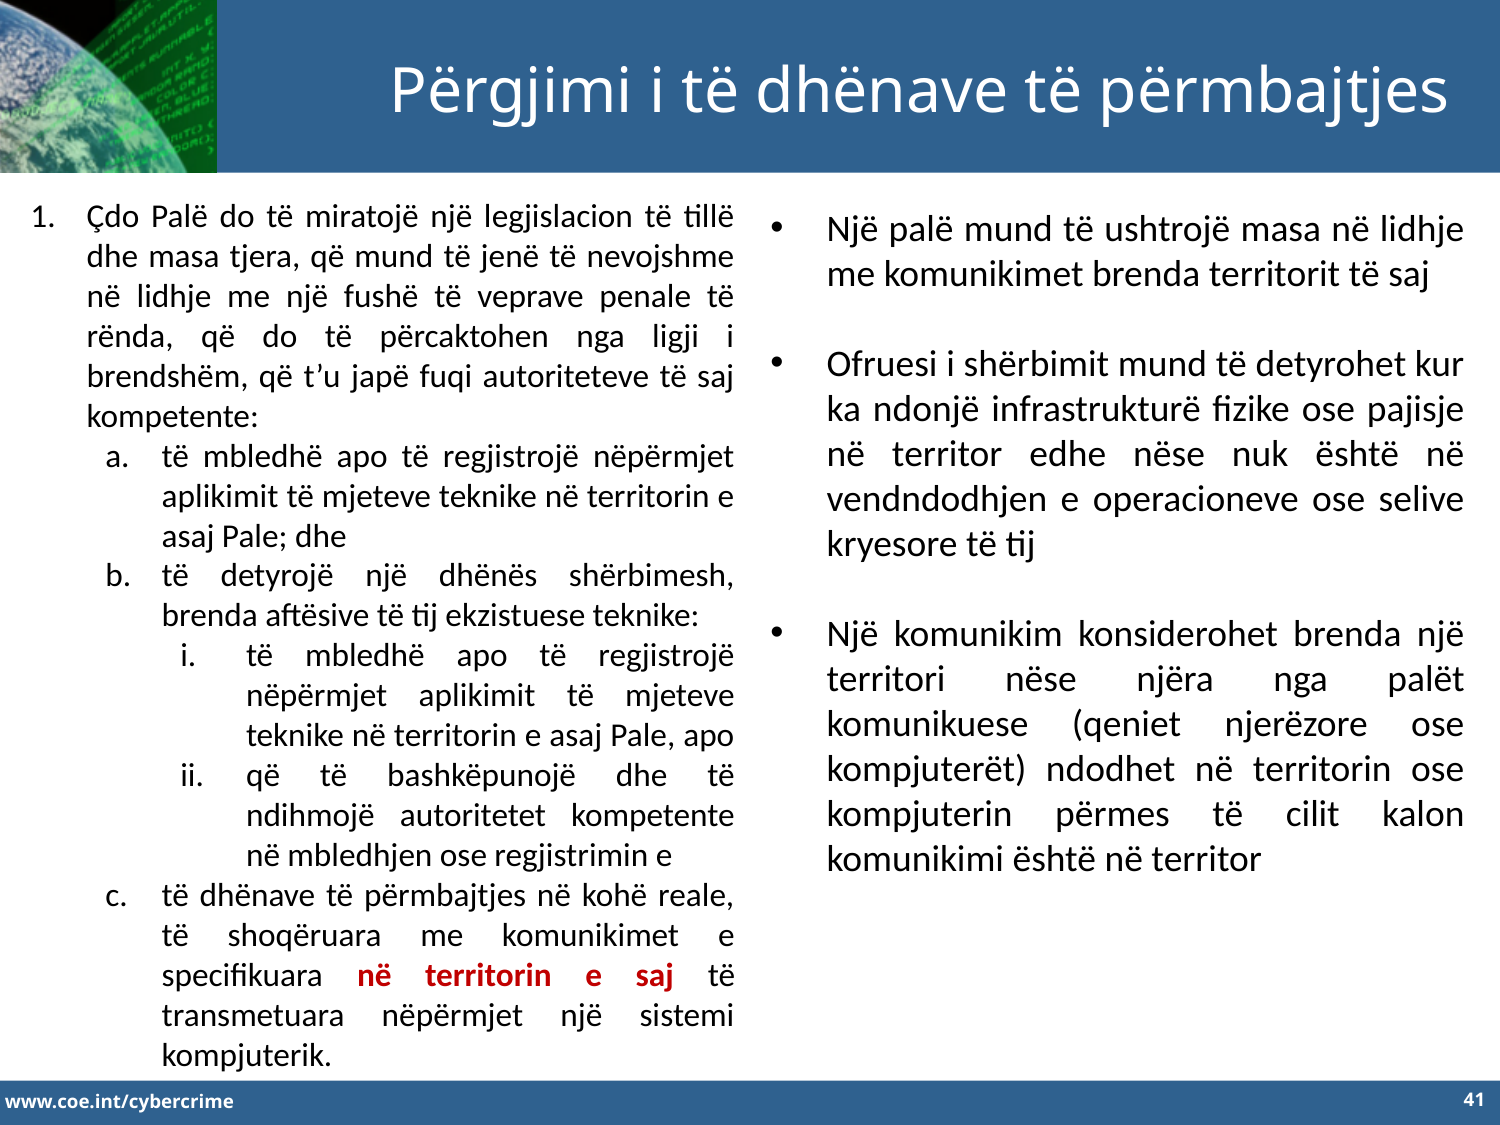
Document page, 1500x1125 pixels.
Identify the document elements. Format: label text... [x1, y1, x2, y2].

picture [0, 0, 217, 173]
text_box Çdo Palë do të miratojë një legjislacion të tillë dhe masa tjera, që mund të jenë të nevojshme në lidhje me një fushë të veprave penale të rënda, që do të përcaktohen nga ligji i brendshëm, që t’u japë fuqi autoriteteve të saj kompetente: të mbledhë apo të regjistrojë nëpërmjet aplikimit të mjeteve teknike në territorin e asaj Pale; dhe të detyrojë një dhënës shërbimesh, brenda aftësive të tij ekzistuese teknike: të mbledhë apo të regjistrojë nëpërmjet aplikimit të mjeteve teknike në territorin e asaj Pale, apo që të bashkëpunojë dhe të ndihmojë autoritetet kompetente në mbledhjen ose regjistrimin e të dhënave të përmbajtjes në kohë reale, të shoqëruara me komunikimet e specifikuara në territorin e saj të transmetuara nëpërmjet një sistemi kompjuterik. [15, 186, 750, 1080]
text_box Një palë mund të ushtrojë masa në lidhje me komunikimet brenda territorit të saj Ofruesi i shërbimit mund të detyrohet kur ka ndonjë infrastrukturë fizike ose pajisje në territor edhe nëse nuk është në vendndodhjen e operacioneve ose selive kryesore të tij Një komunikim konsiderohet brenda një territori nëse njëra nga palët komunikuese (qeniet njerëzore ose kompjuterët) ndodhet në territorin ose kompjuterin përmes të cilit kalon komunikimi është në territor [755, 196, 1480, 886]
text_box Përgjimi i të dhënave të përmbajtjes [230, 42, 1483, 133]
